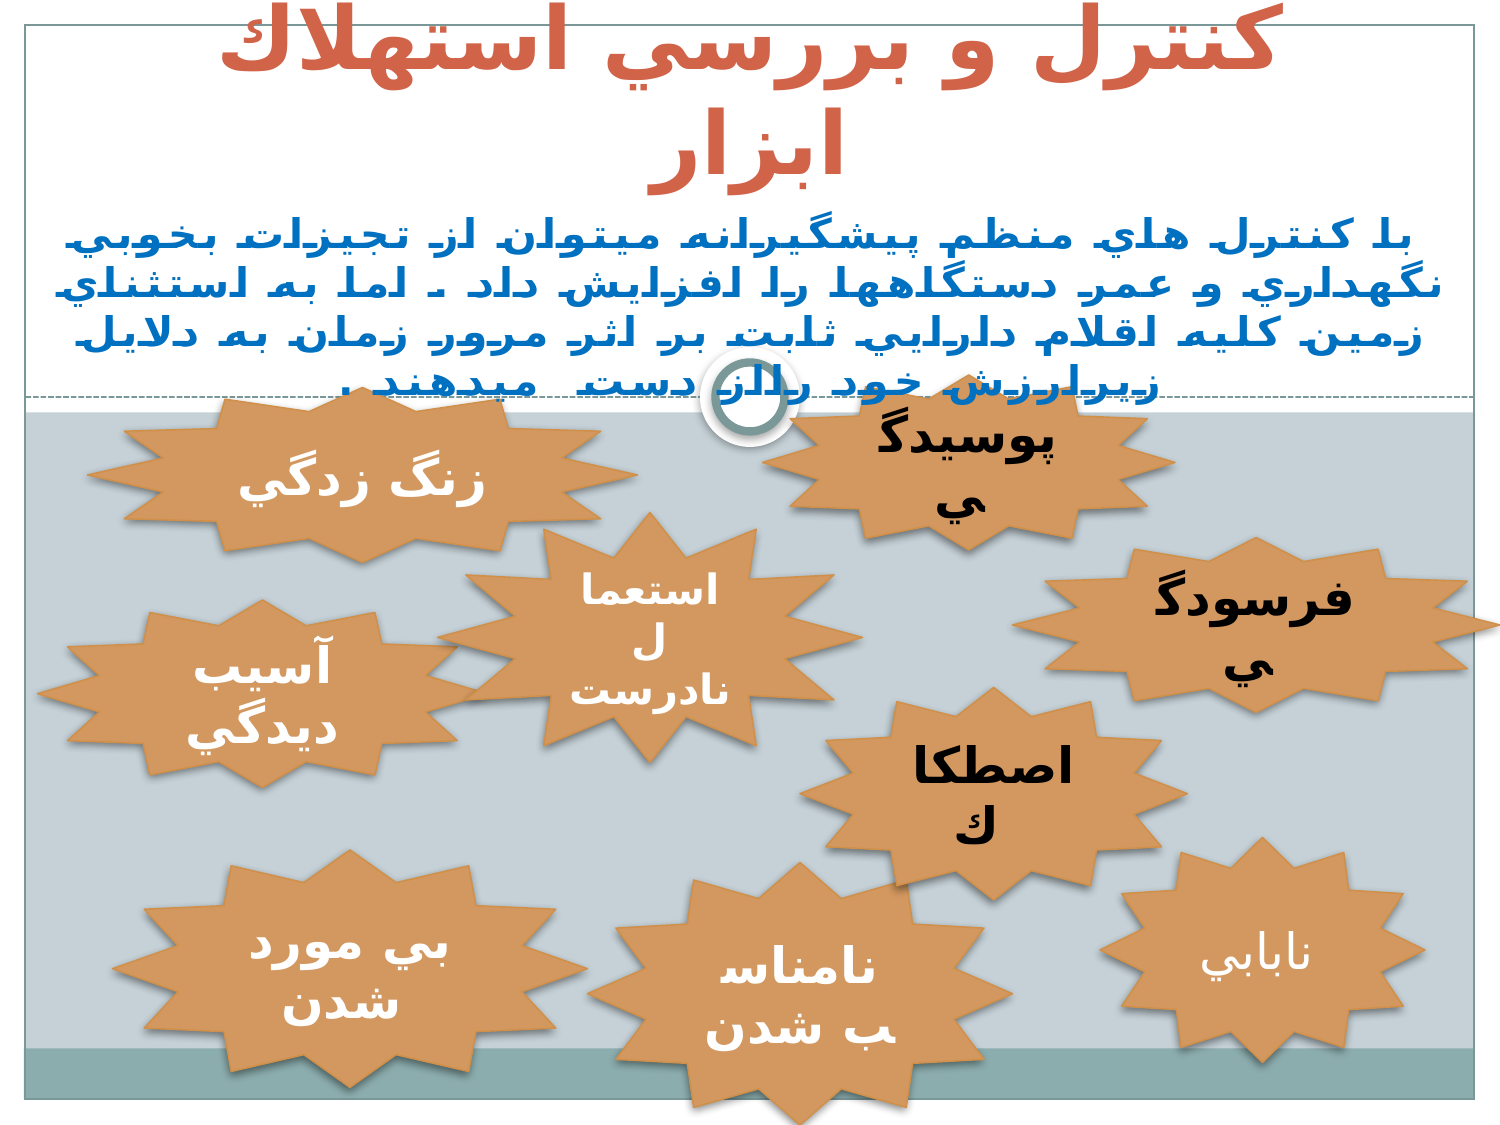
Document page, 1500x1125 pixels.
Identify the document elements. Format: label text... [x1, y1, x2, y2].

text_box آسيب ديدگي [36, 599, 473, 789]
text_box استعمال نادرست [436, 511, 864, 764]
text_box پوسيدگي [761, 413, 1176, 551]
text_box اصطكاك [799, 686, 1189, 901]
text_box بي مورد شدن [111, 849, 589, 1089]
text_box نابابي [1099, 836, 1426, 1064]
text_box نامناسب شدن [586, 861, 1014, 1125]
title كنترل و بررسي استهلاك ابزار [112, 0, 1388, 200]
text_box فرسودگي [1011, 536, 1500, 714]
text_box زنگ زدگي [86, 413, 639, 564]
subtitle با كنترل هاي منظم پيشگيرانه ميتوان از تجيزات بخوبي نگهداري و عمر دستگاهها را افزايش داد . اما به استثناي زمين كليه اقلام دارايي ثابت بر اثر مرور زمان به دلايل زيرارزش خود رااز دست ميدهند . [0, 200, 1500, 413]
